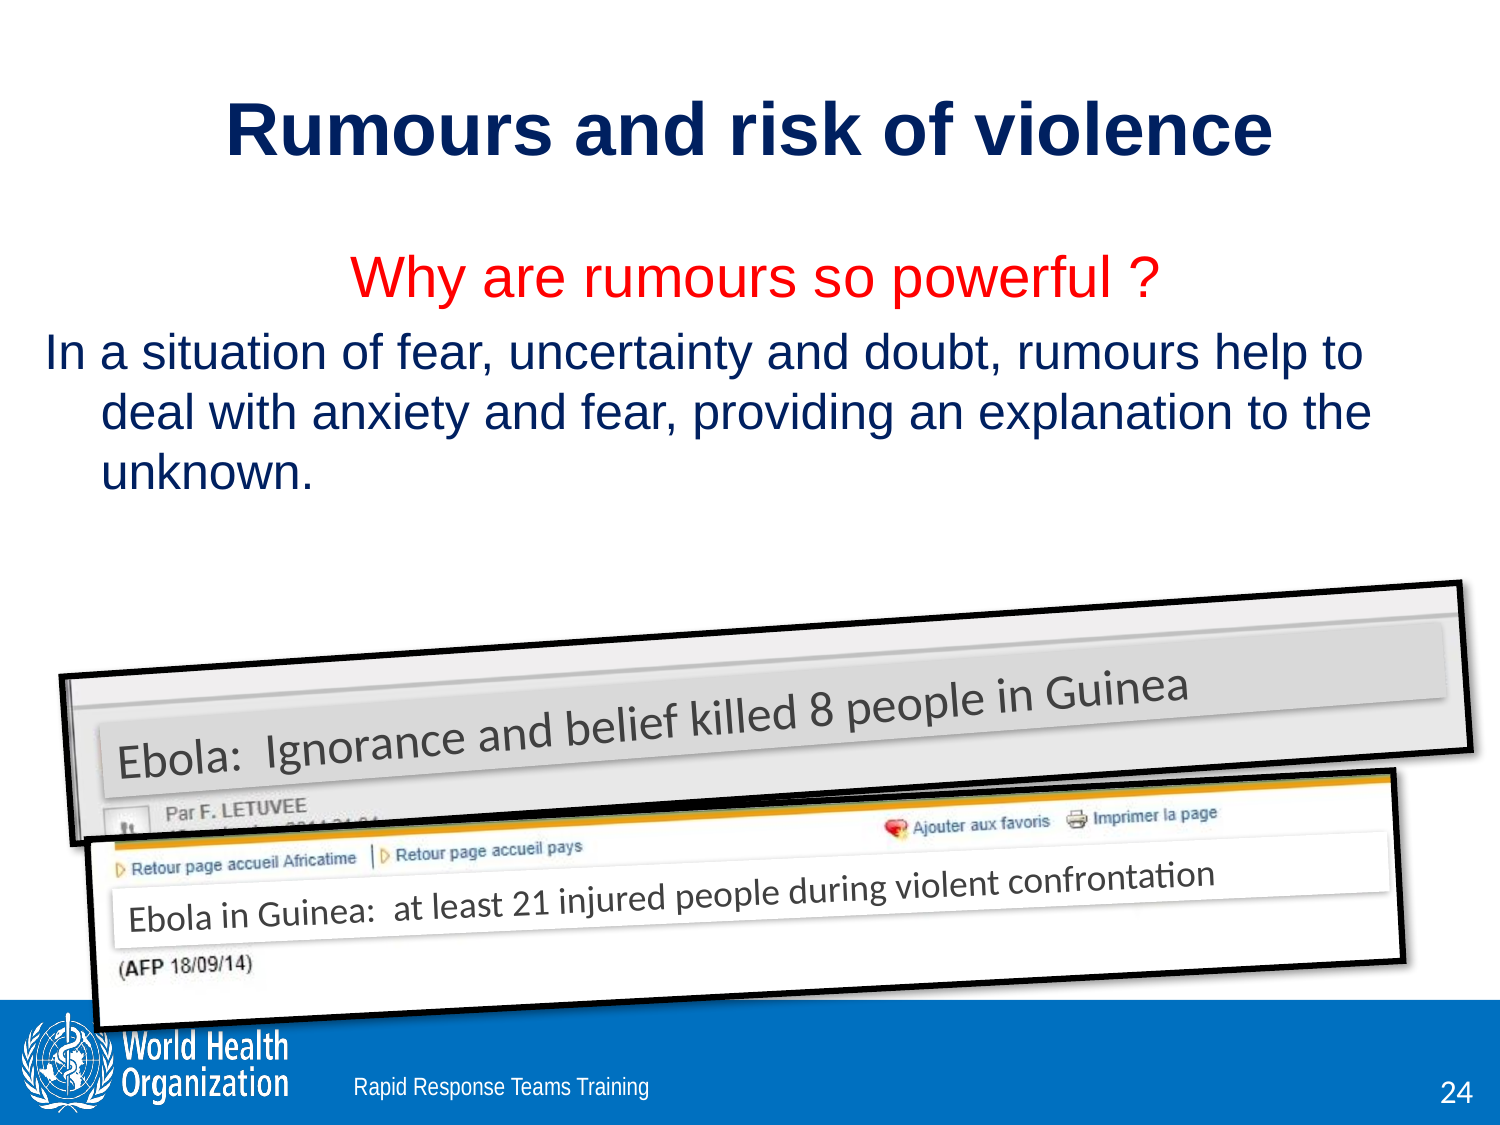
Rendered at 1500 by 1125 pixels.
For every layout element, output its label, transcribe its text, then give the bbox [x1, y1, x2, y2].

title Rumours and risk of violence [75, 42, 1425, 209]
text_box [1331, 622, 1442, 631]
list Why are rumours so powerful ? In a situation of fear, uncertainty and doubt, rumours help to deal with anxiety and fear, providing an explanation to the unknown. [29, 231, 1483, 669]
picture [21, 1012, 288, 1113]
picture [66, 587, 1467, 1026]
